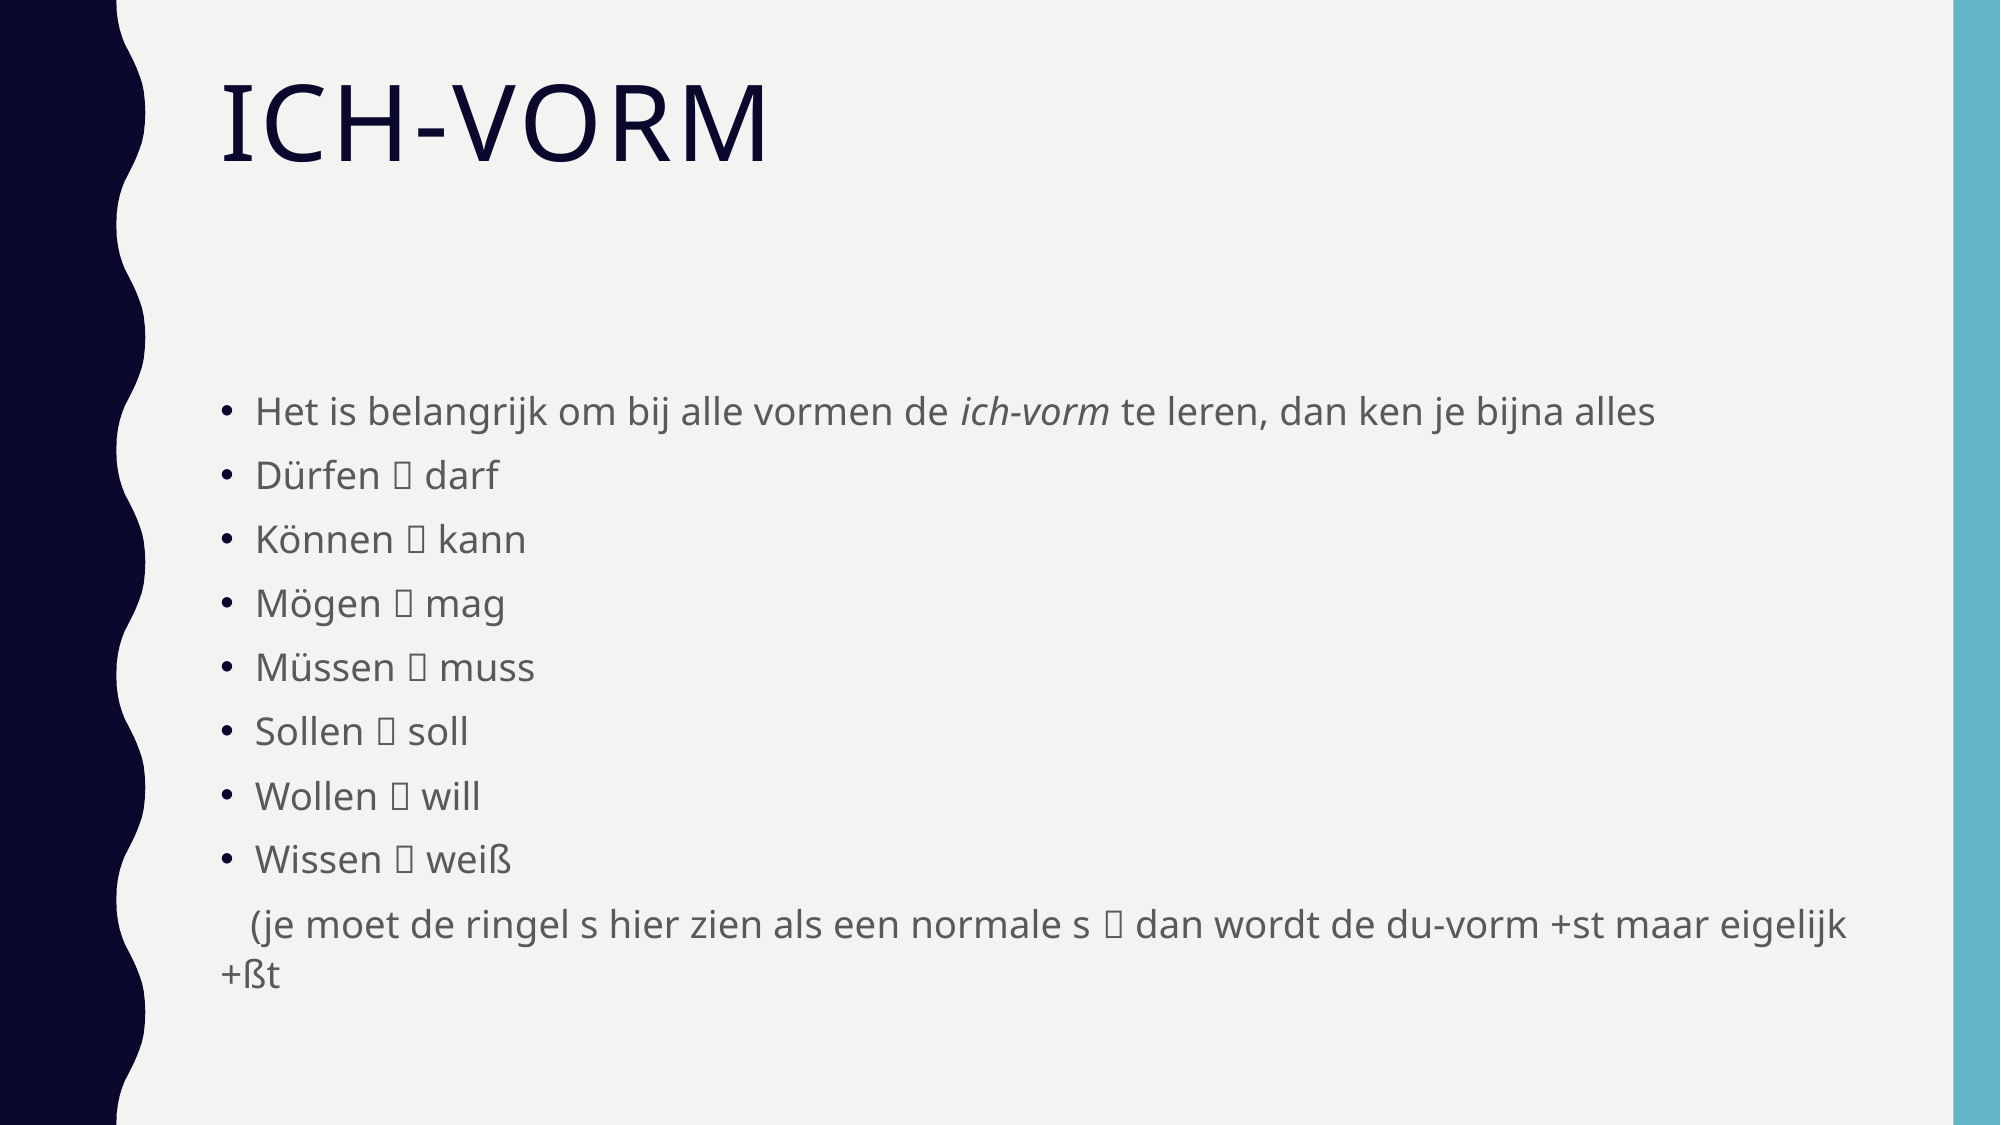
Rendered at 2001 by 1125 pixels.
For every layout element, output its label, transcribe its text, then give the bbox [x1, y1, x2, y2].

list Het is belangrijk om bij alle vormen de ich-vorm te leren, dan ken je bijna alles Dürfen  darf Können  kann Mögen  mag Müssen  muss Sollen  soll Wollen  will Wissen  weiß (je moet de ringel s hier zien als een normale s  dan wordt de du-vorm +st maar eigelijk +ßt [205, 375, 1875, 1009]
title Ich-vorm [205, 62, 1875, 308]
